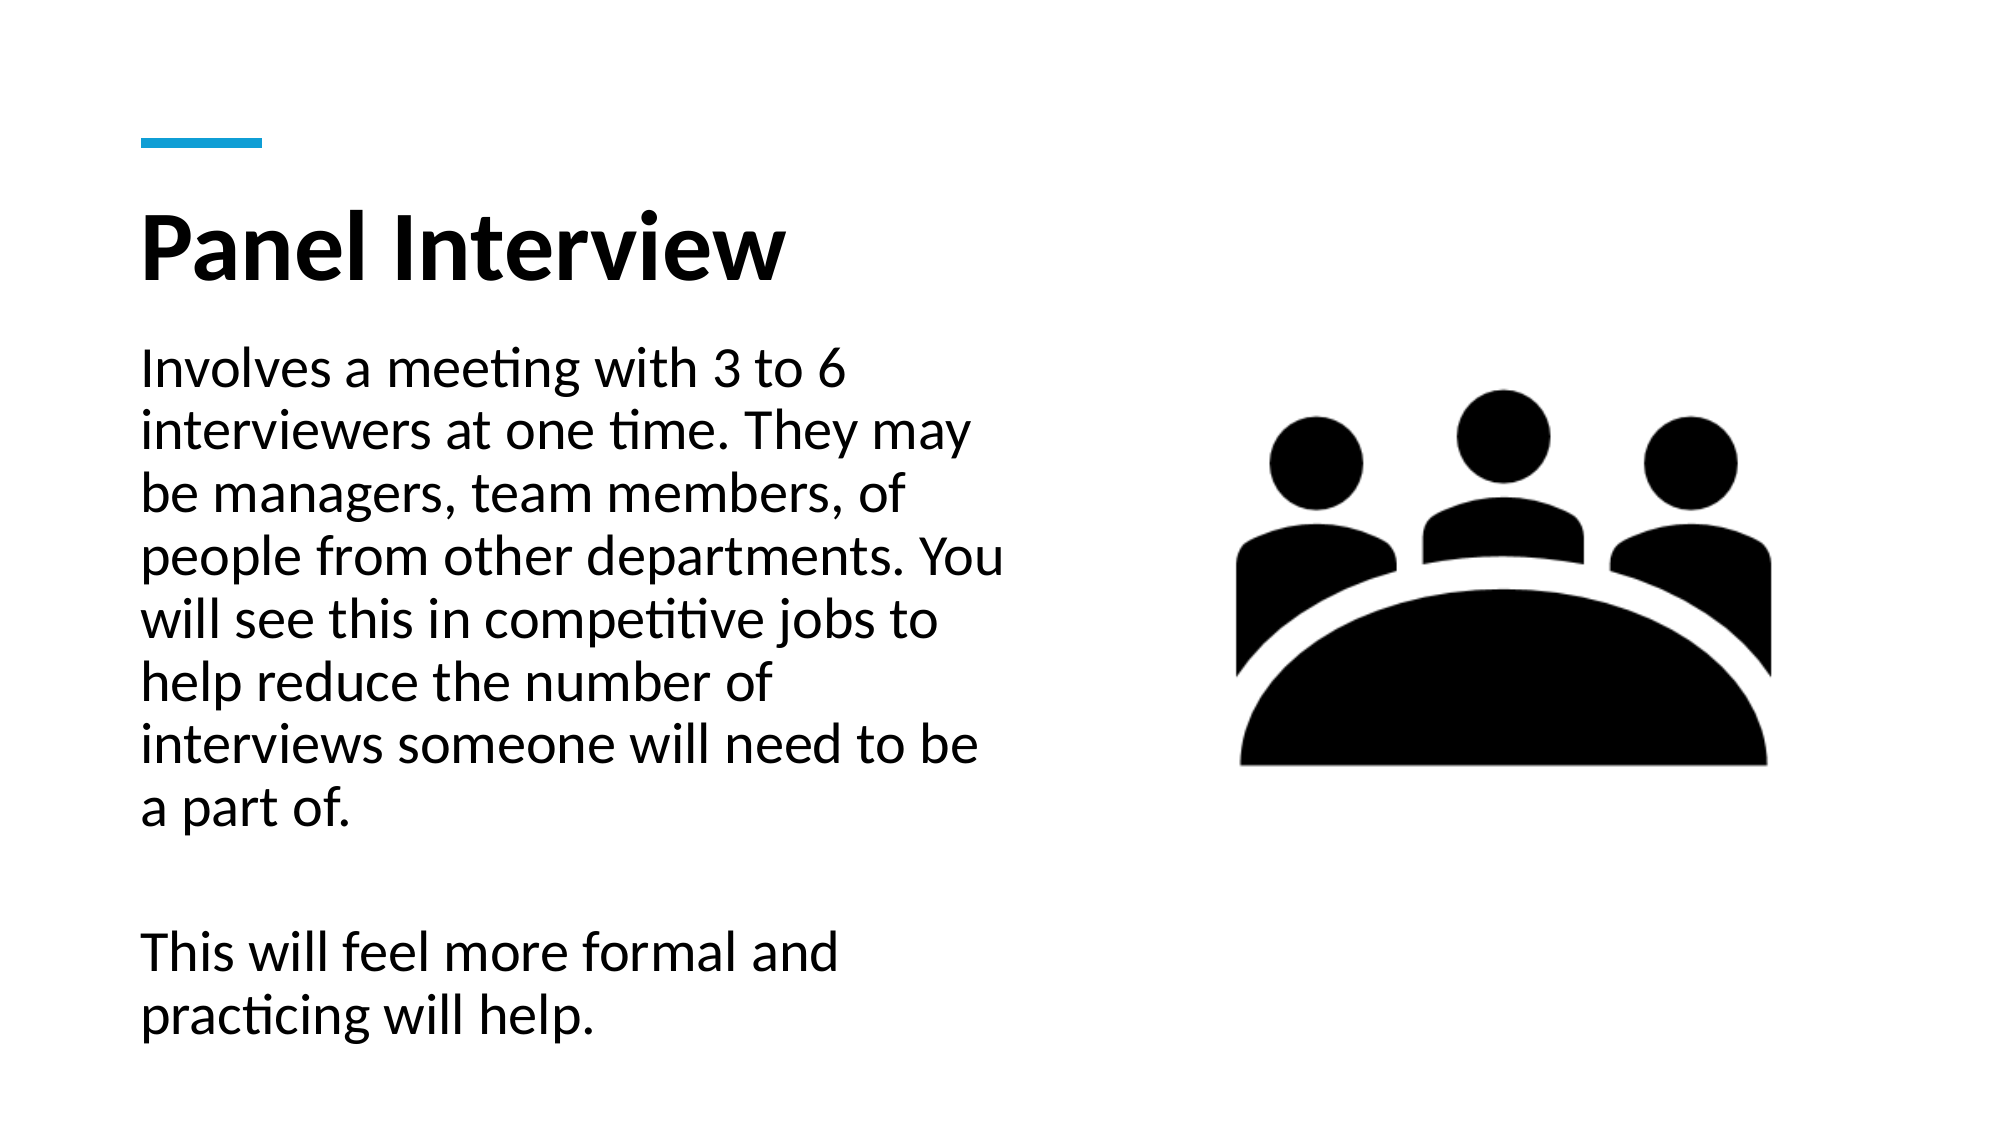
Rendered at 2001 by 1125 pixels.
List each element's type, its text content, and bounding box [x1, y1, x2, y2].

list Involves a meeting with 3 to 6 interviewers at one time. They may be managers, team members, of people from other departments. You will see this in competitive jobs to help reduce the number of interviews someone will need to be a part of. This will feel more formal and practicing will help. [124, 329, 1029, 1091]
picture [1183, 257, 1825, 900]
title Panel Interview [124, 186, 1621, 330]
